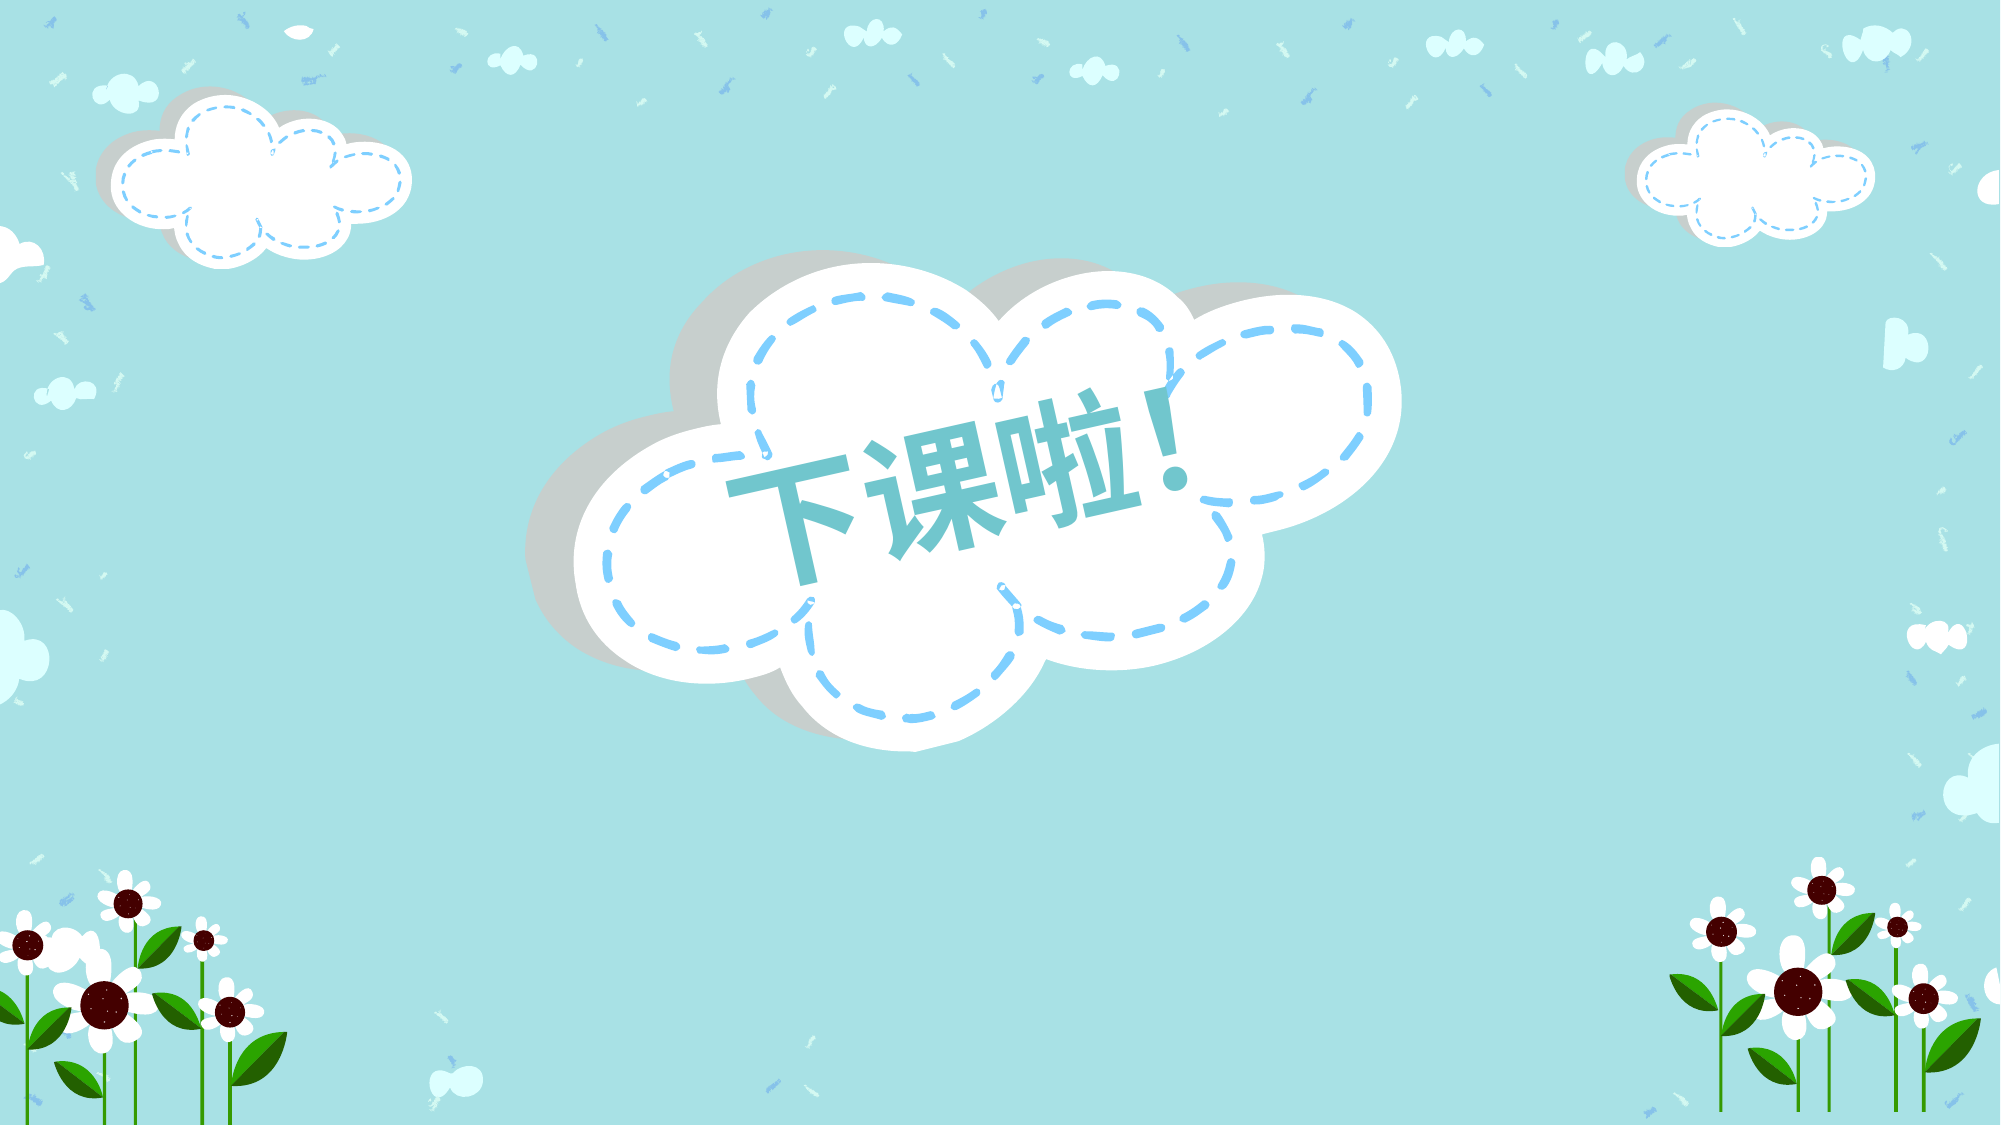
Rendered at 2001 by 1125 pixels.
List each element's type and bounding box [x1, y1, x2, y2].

picture [1669, 856, 1981, 1112]
picture [1624, 102, 1876, 248]
picture [517, 217, 1412, 732]
picture [95, 86, 413, 269]
picture [0, 870, 288, 1125]
